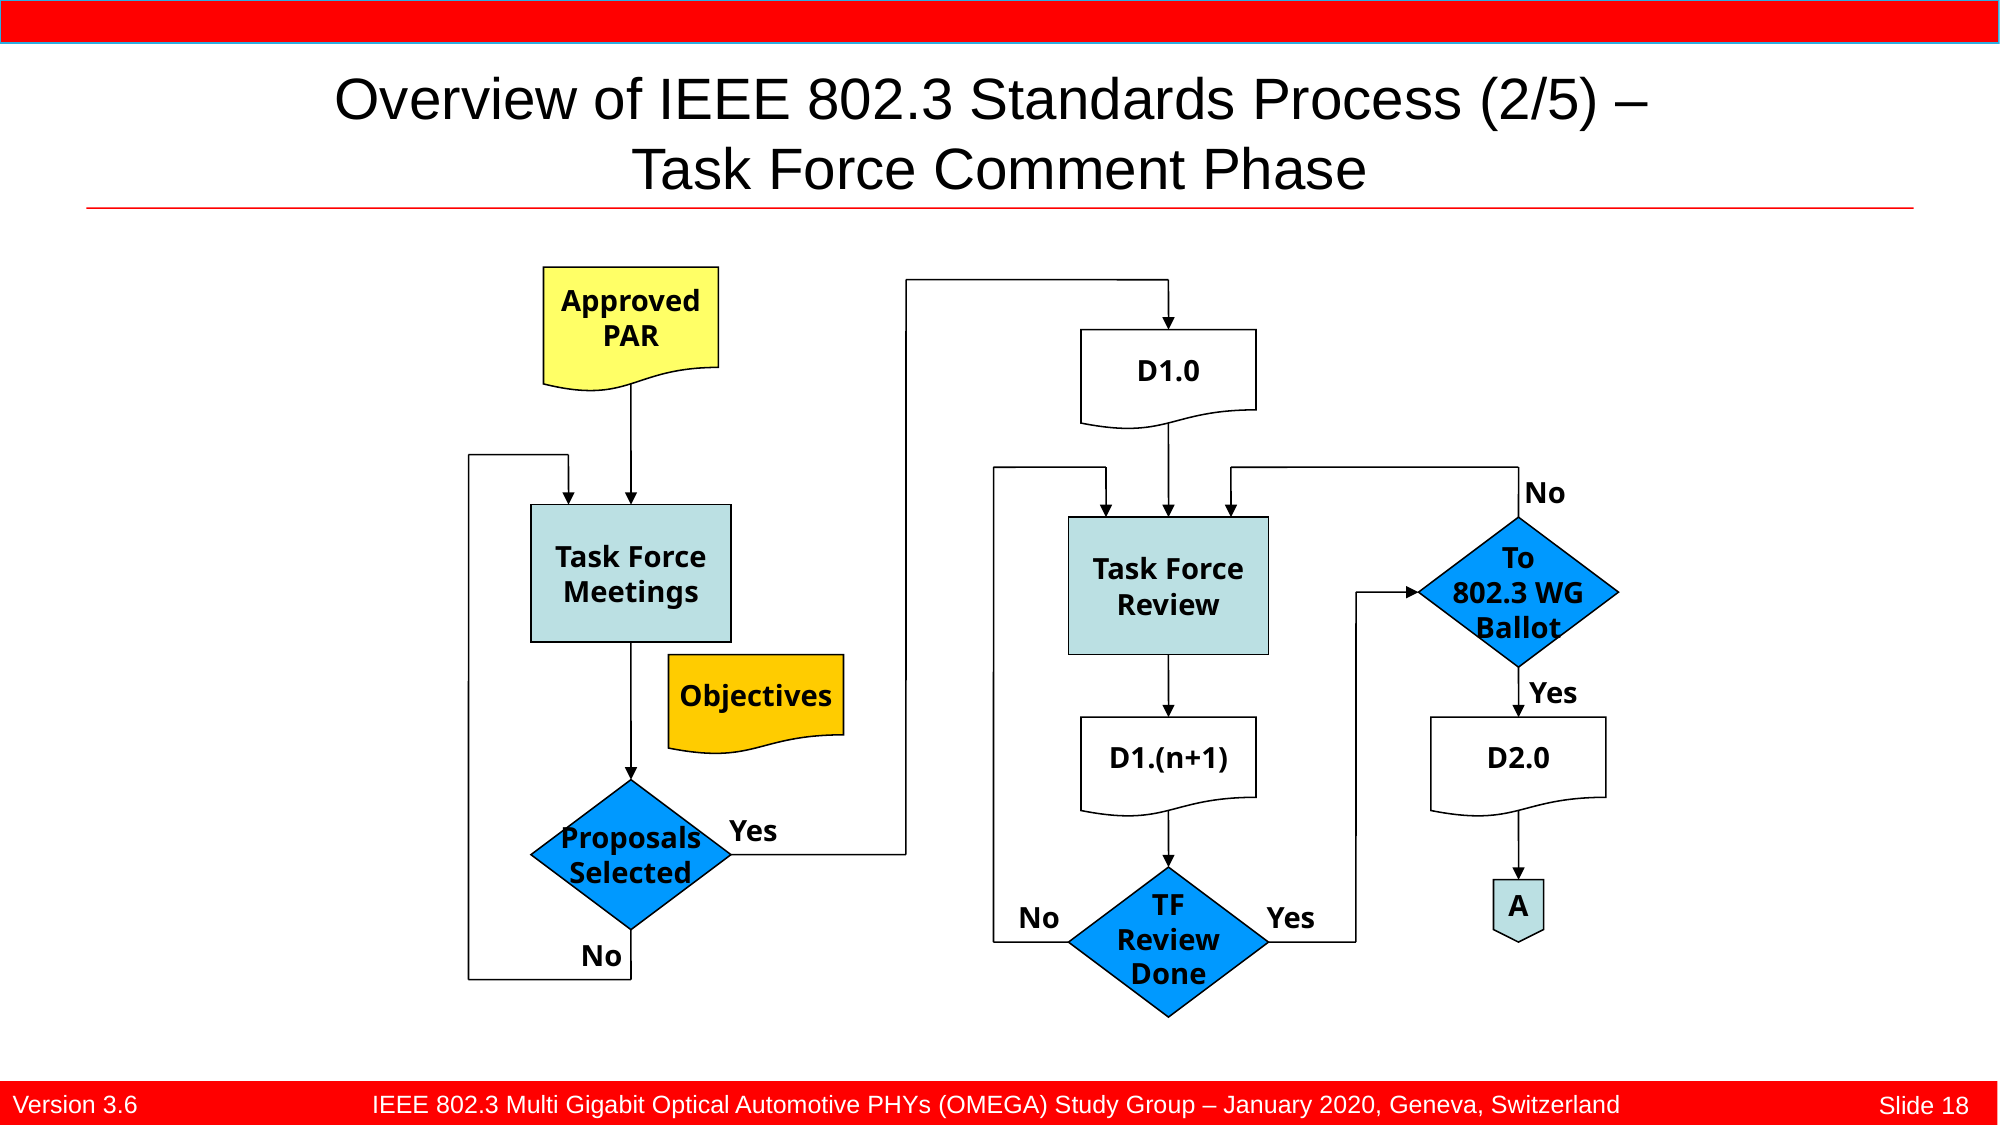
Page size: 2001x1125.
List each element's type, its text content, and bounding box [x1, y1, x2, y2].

text_box No [1519, 467, 1581, 517]
text_box D1.(n+1) [1081, 717, 1256, 816]
text_box Objectives [668, 654, 844, 754]
text_box A [1493, 879, 1544, 943]
text_box Yes [1251, 892, 1330, 942]
text_box [1224, 468, 1238, 518]
text_box Task Force Review [1068, 517, 1269, 655]
text_box Proposals Selected [530, 780, 731, 929]
text_box [1162, 280, 1175, 329]
text_box [624, 384, 638, 505]
text_box D1.0 [1081, 329, 1256, 429]
text_box [624, 642, 638, 780]
text_box TF Review Done [1069, 867, 1268, 1018]
text_box To 802.3 WG Ballot [1418, 517, 1619, 668]
text_box [1162, 811, 1175, 868]
text_box [1162, 654, 1175, 717]
text_box [1162, 424, 1175, 518]
text_box [1512, 811, 1525, 880]
text_box D2.0 [1430, 717, 1606, 816]
title Overview of IEEE 802.3 Standards Process (2/5) – Task Force Comment Phase [99, 66, 1901, 197]
text_box Task Force Meetings [530, 504, 731, 643]
text_box [562, 455, 575, 505]
text_box Approved PAR [543, 267, 719, 391]
text_box [1357, 586, 1418, 599]
text_box No [565, 929, 638, 980]
text_box Yes [1514, 667, 1593, 717]
text_box No [1509, 467, 1518, 517]
text_box No [1003, 892, 1075, 942]
text_box [1099, 467, 1113, 518]
text_box Yes [714, 804, 793, 855]
